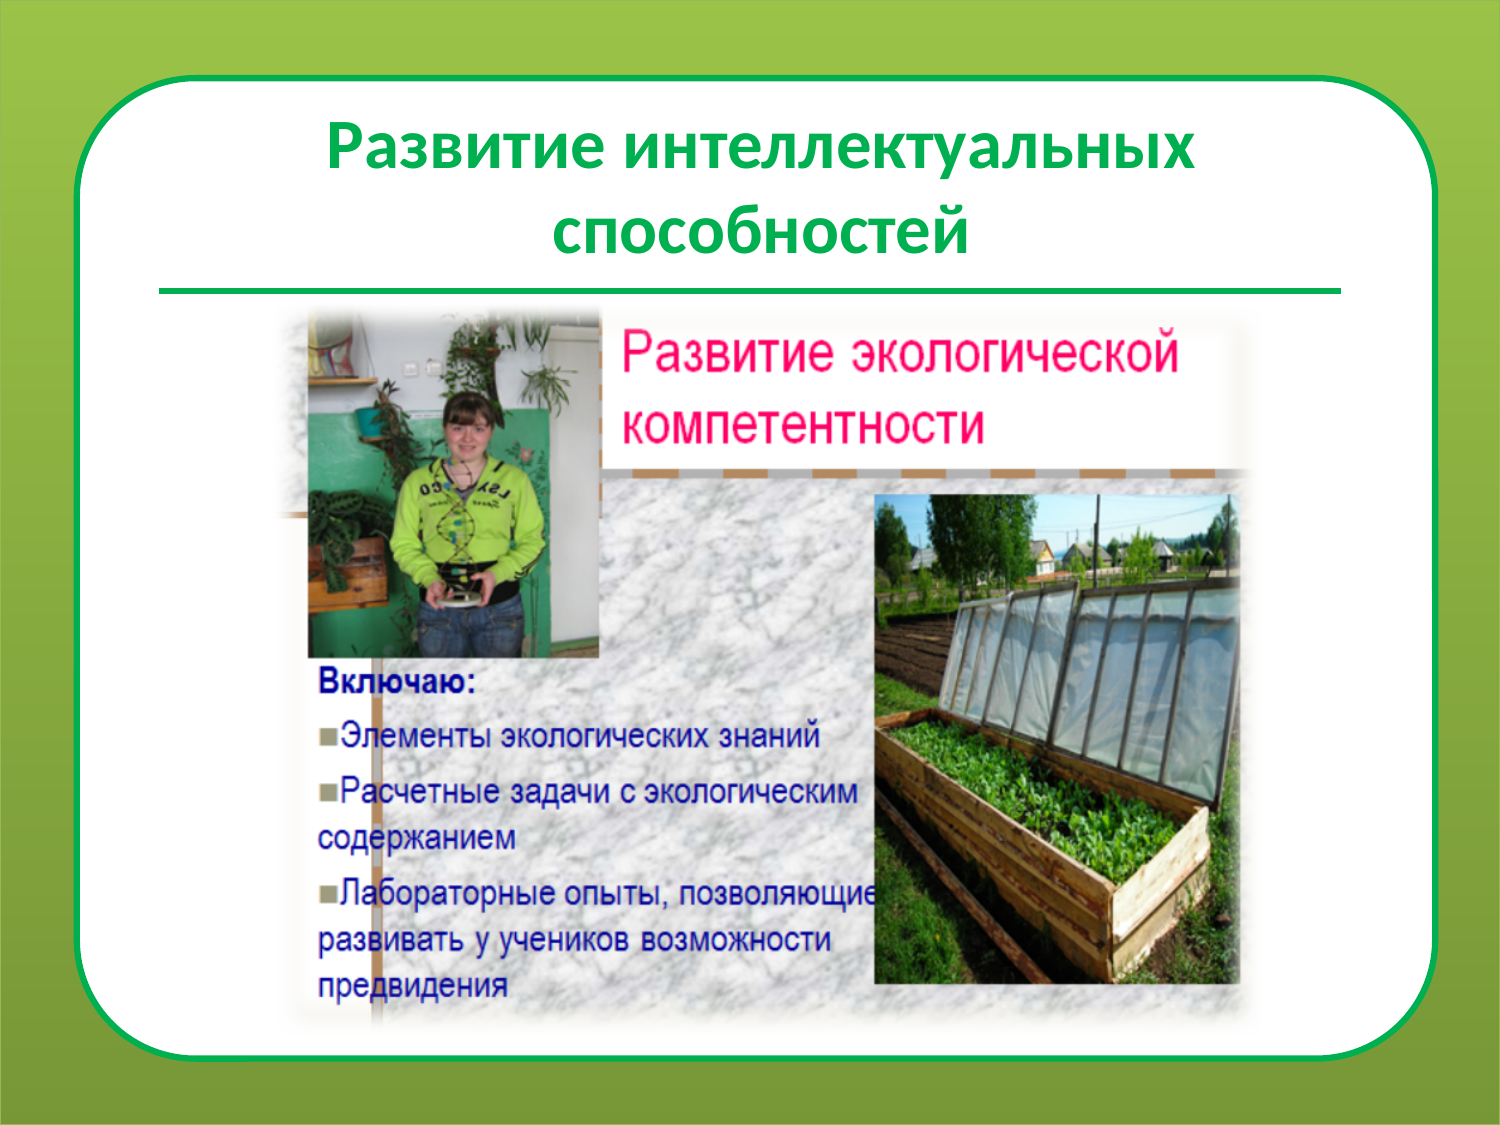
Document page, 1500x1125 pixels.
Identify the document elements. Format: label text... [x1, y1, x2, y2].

text_box Развитие интеллектуальных способностей [100, 89, 1424, 275]
text_box [74, 122, 1438, 1061]
text_box [0, 0, 1500, 1125]
picture [273, 302, 1259, 1032]
text_box [141, 76, 1371, 89]
